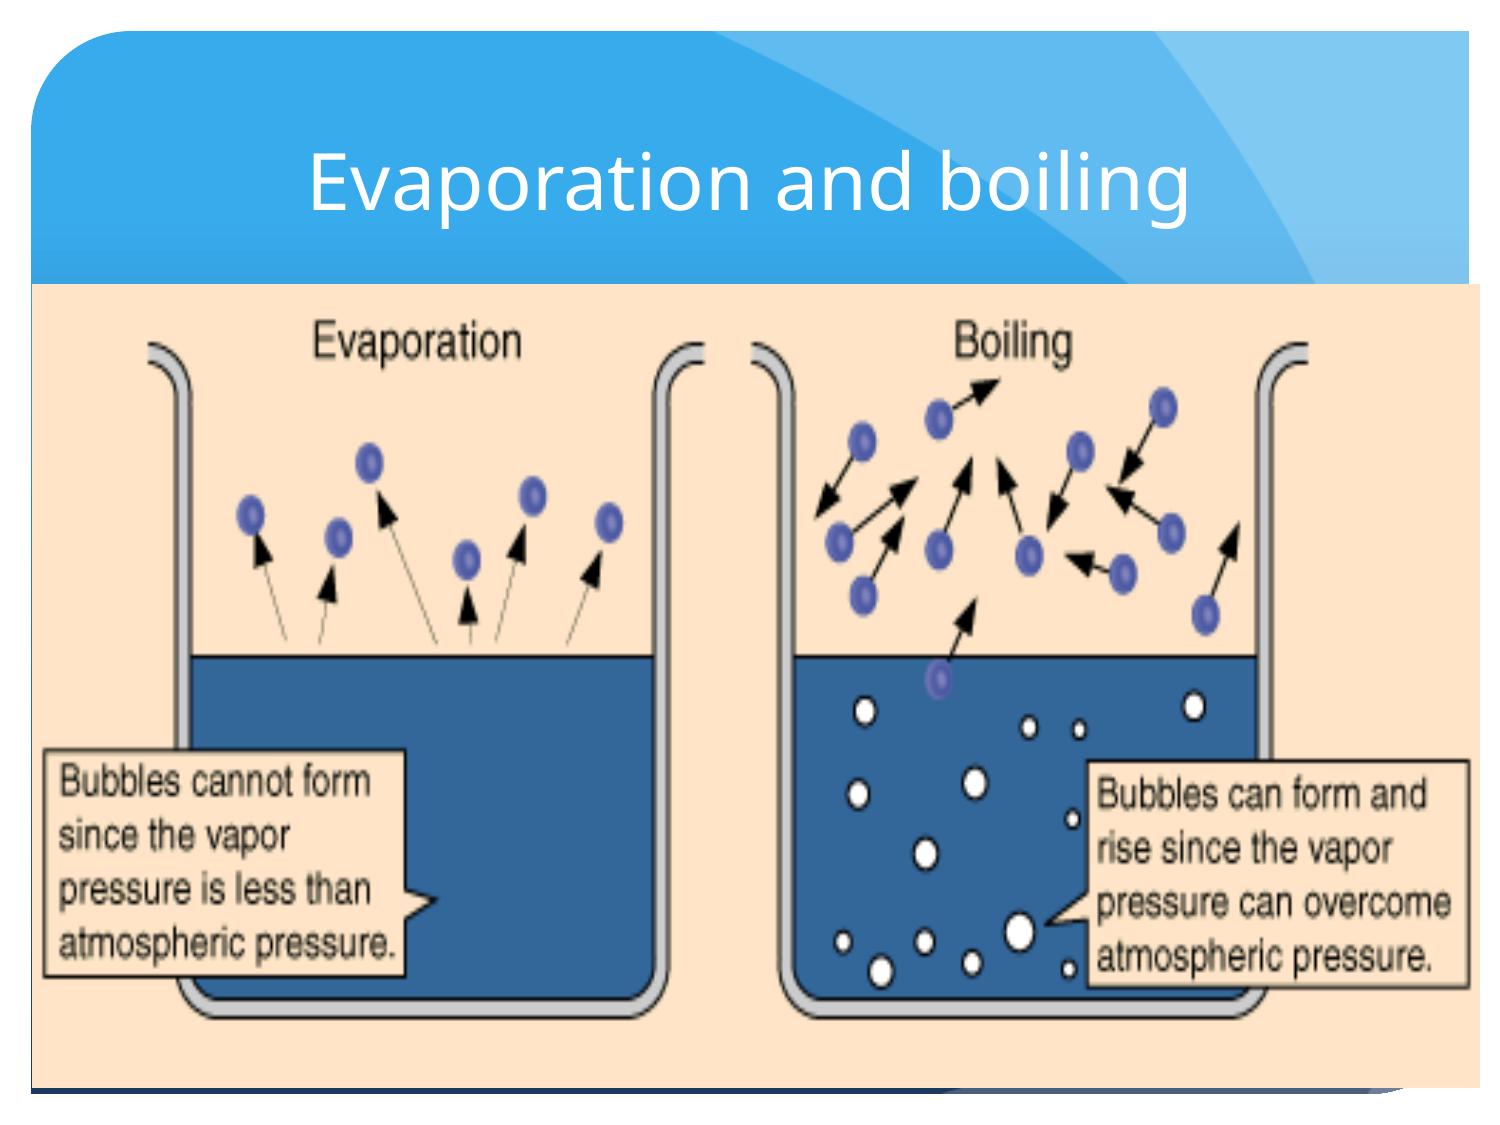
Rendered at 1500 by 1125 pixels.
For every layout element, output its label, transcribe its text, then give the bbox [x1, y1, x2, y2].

picture [24, 30, 1481, 1094]
title Evaporation and boiling [127, 62, 1372, 234]
